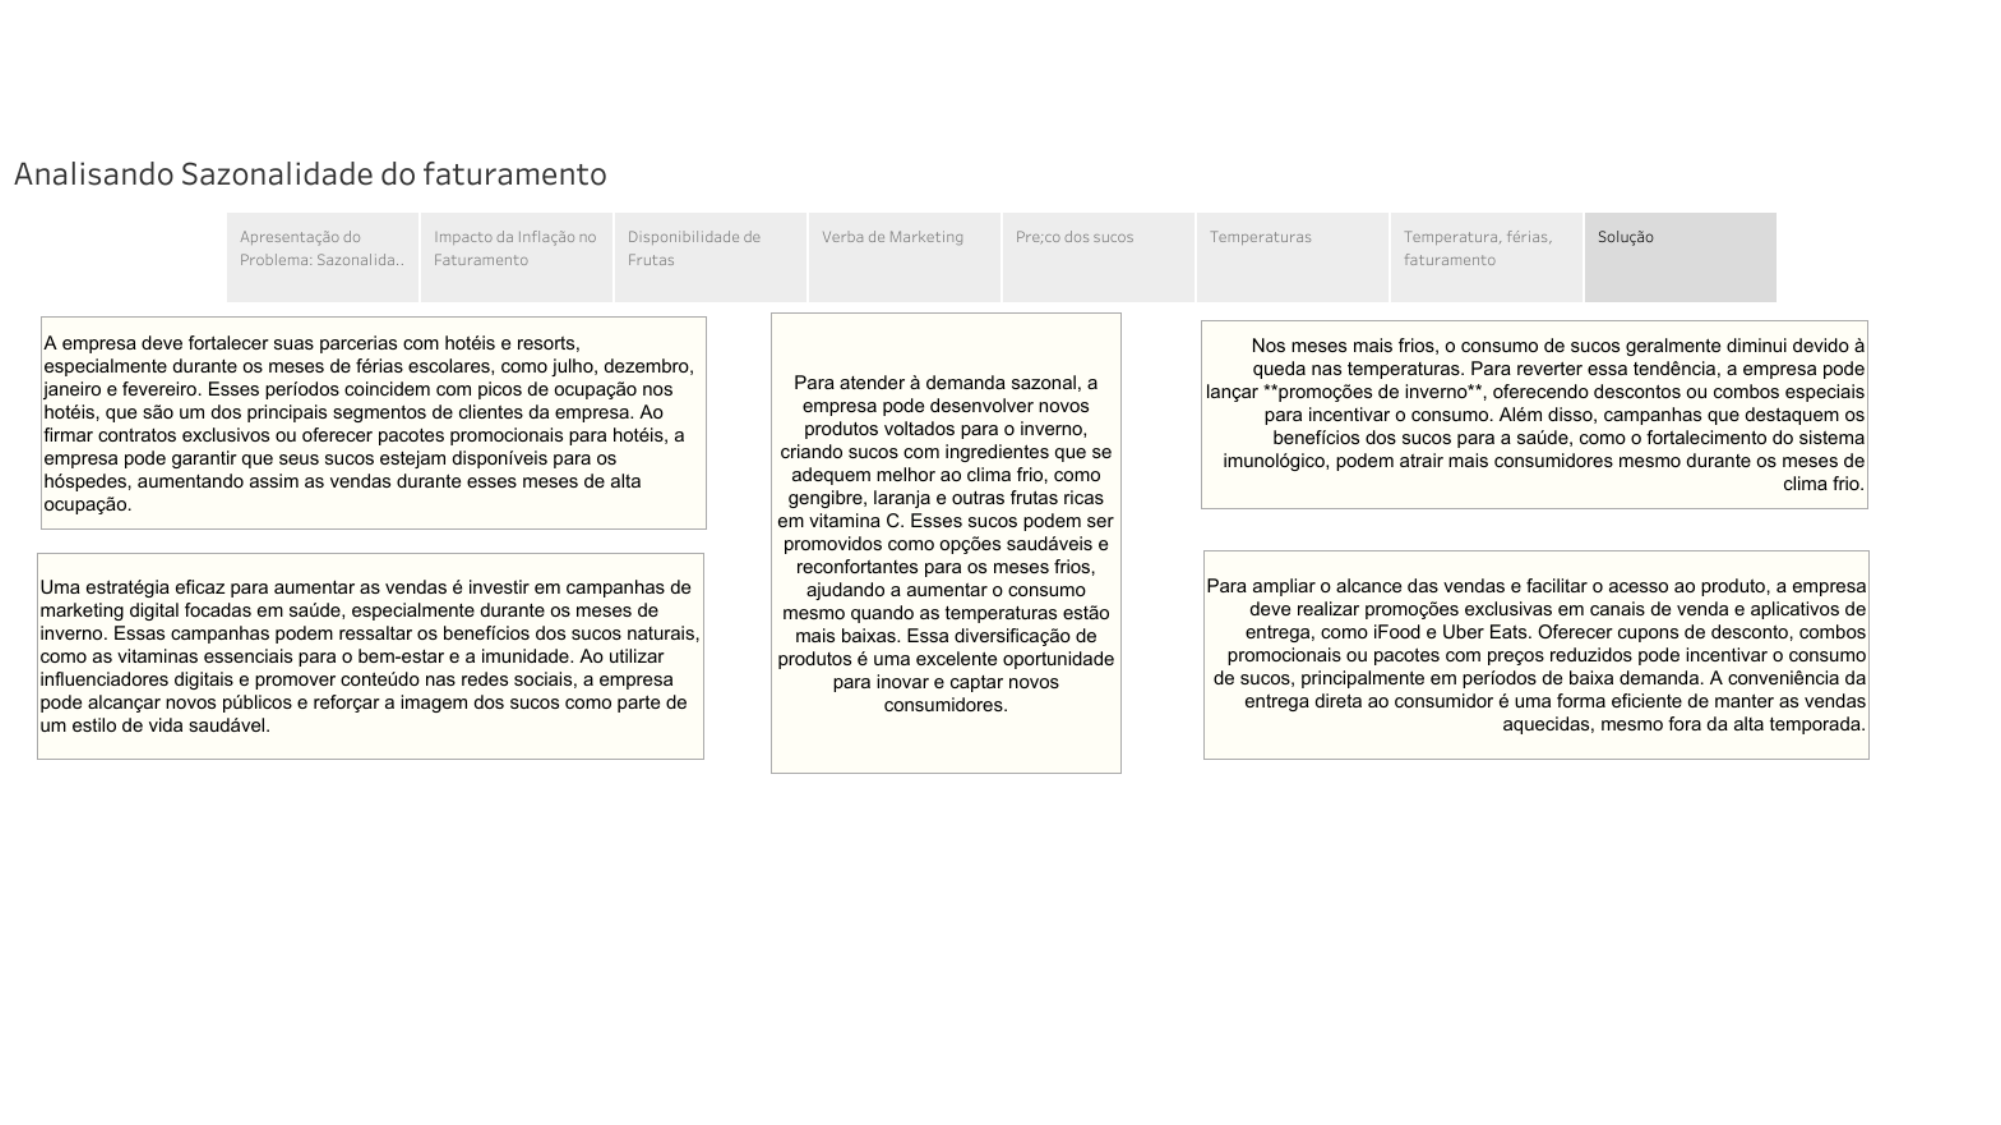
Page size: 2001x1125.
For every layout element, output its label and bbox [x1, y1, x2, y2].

picture [0, 140, 2000, 985]
